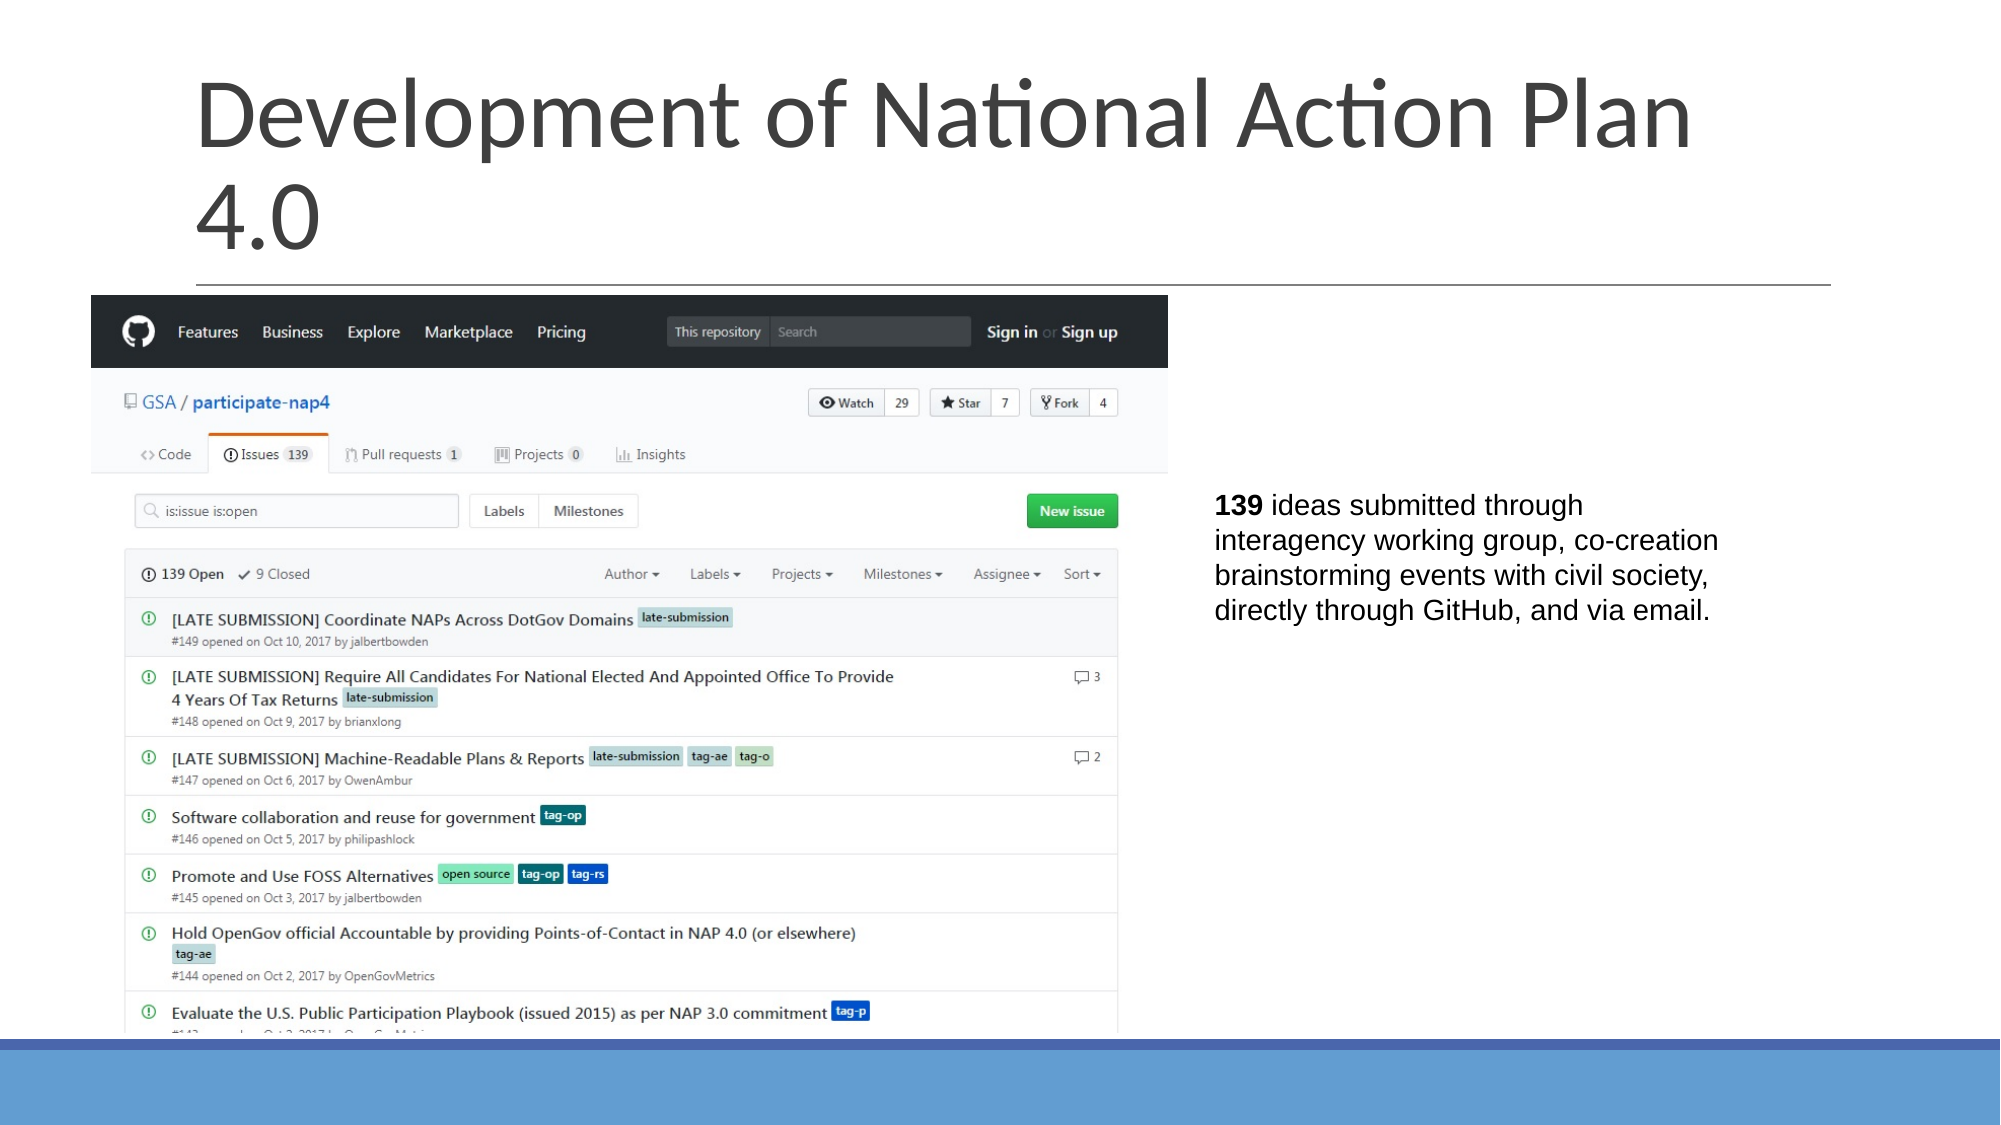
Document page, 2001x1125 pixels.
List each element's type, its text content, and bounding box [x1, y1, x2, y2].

title Development of National Action Plan 4.0 [180, 47, 1830, 285]
text_box 139 ideas submitted through interagency working group, co-creation brainstorming events with civil society, directly through GitHub, and via email. [1199, 471, 1743, 866]
picture [91, 295, 1168, 1033]
